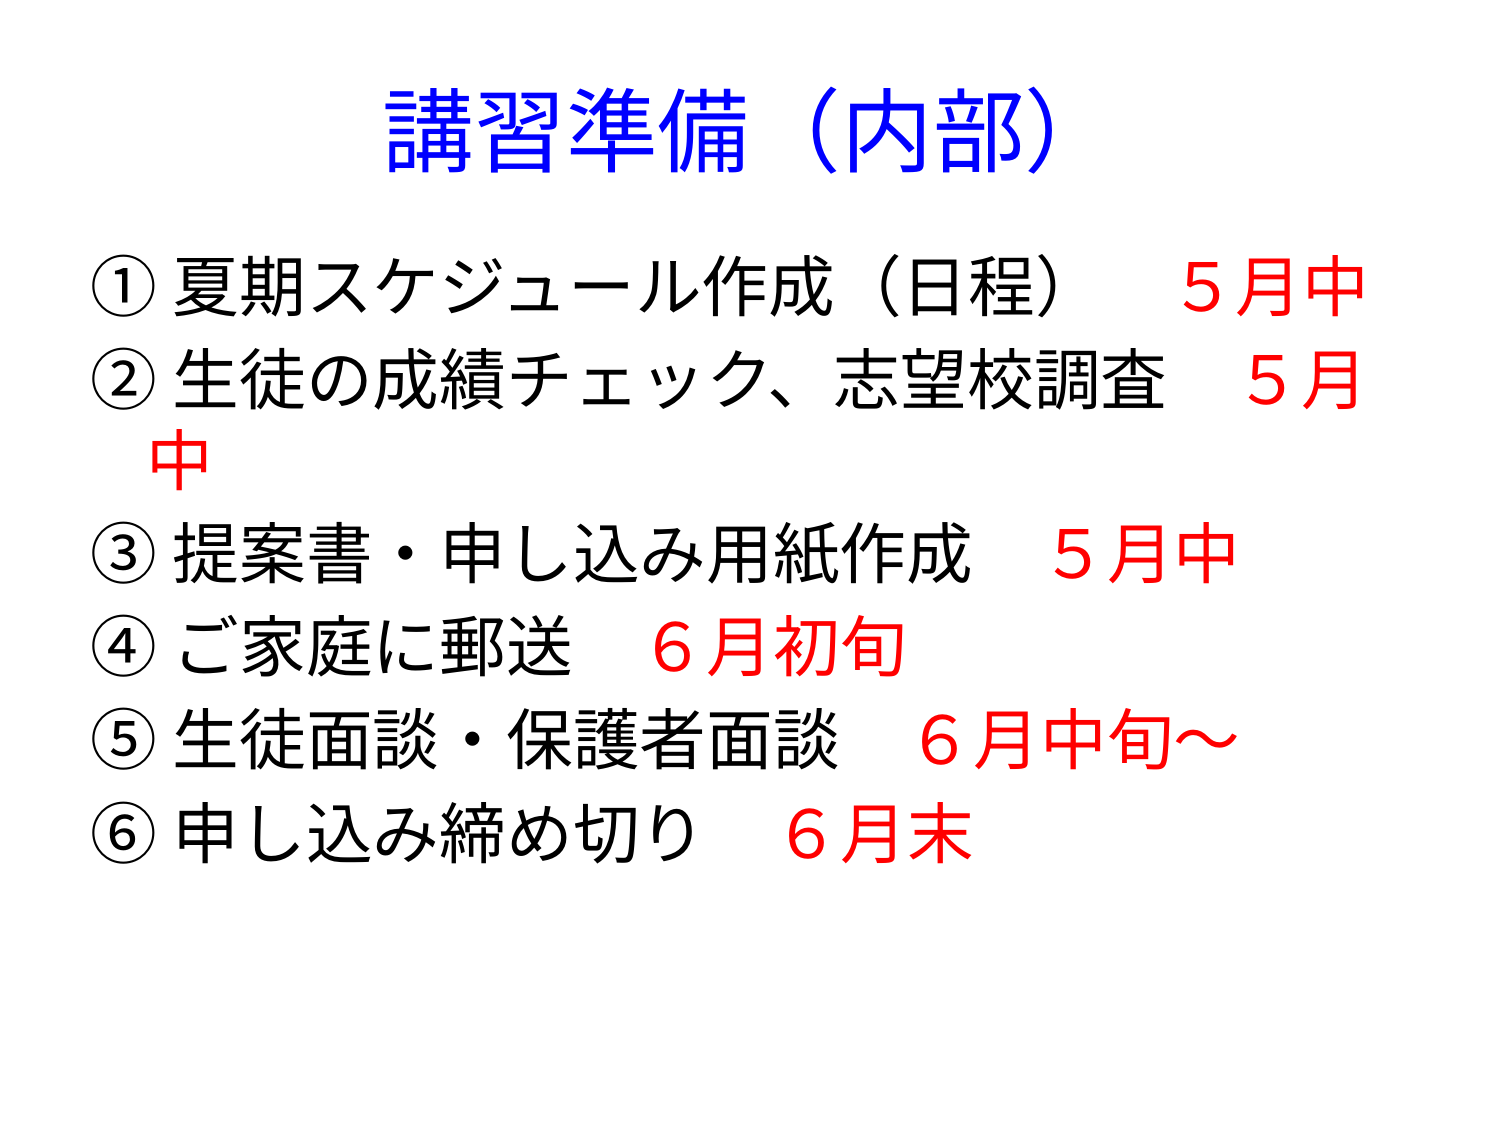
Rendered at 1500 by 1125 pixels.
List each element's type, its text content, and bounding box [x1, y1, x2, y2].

title 講習準備（内部） [74, 44, 1426, 213]
list ①夏期スケジュール作成（日程） ５月中 ②生徒の成績チェック、志望校調査 ５月中 ③提案書・申し込み用紙作成 ５月中 ④ご家庭に郵送 ６月初旬 ⑤生徒面談・保護者面談 ６月中旬～ ⑥申し込み締め切り ６月末 [74, 237, 1426, 1006]
